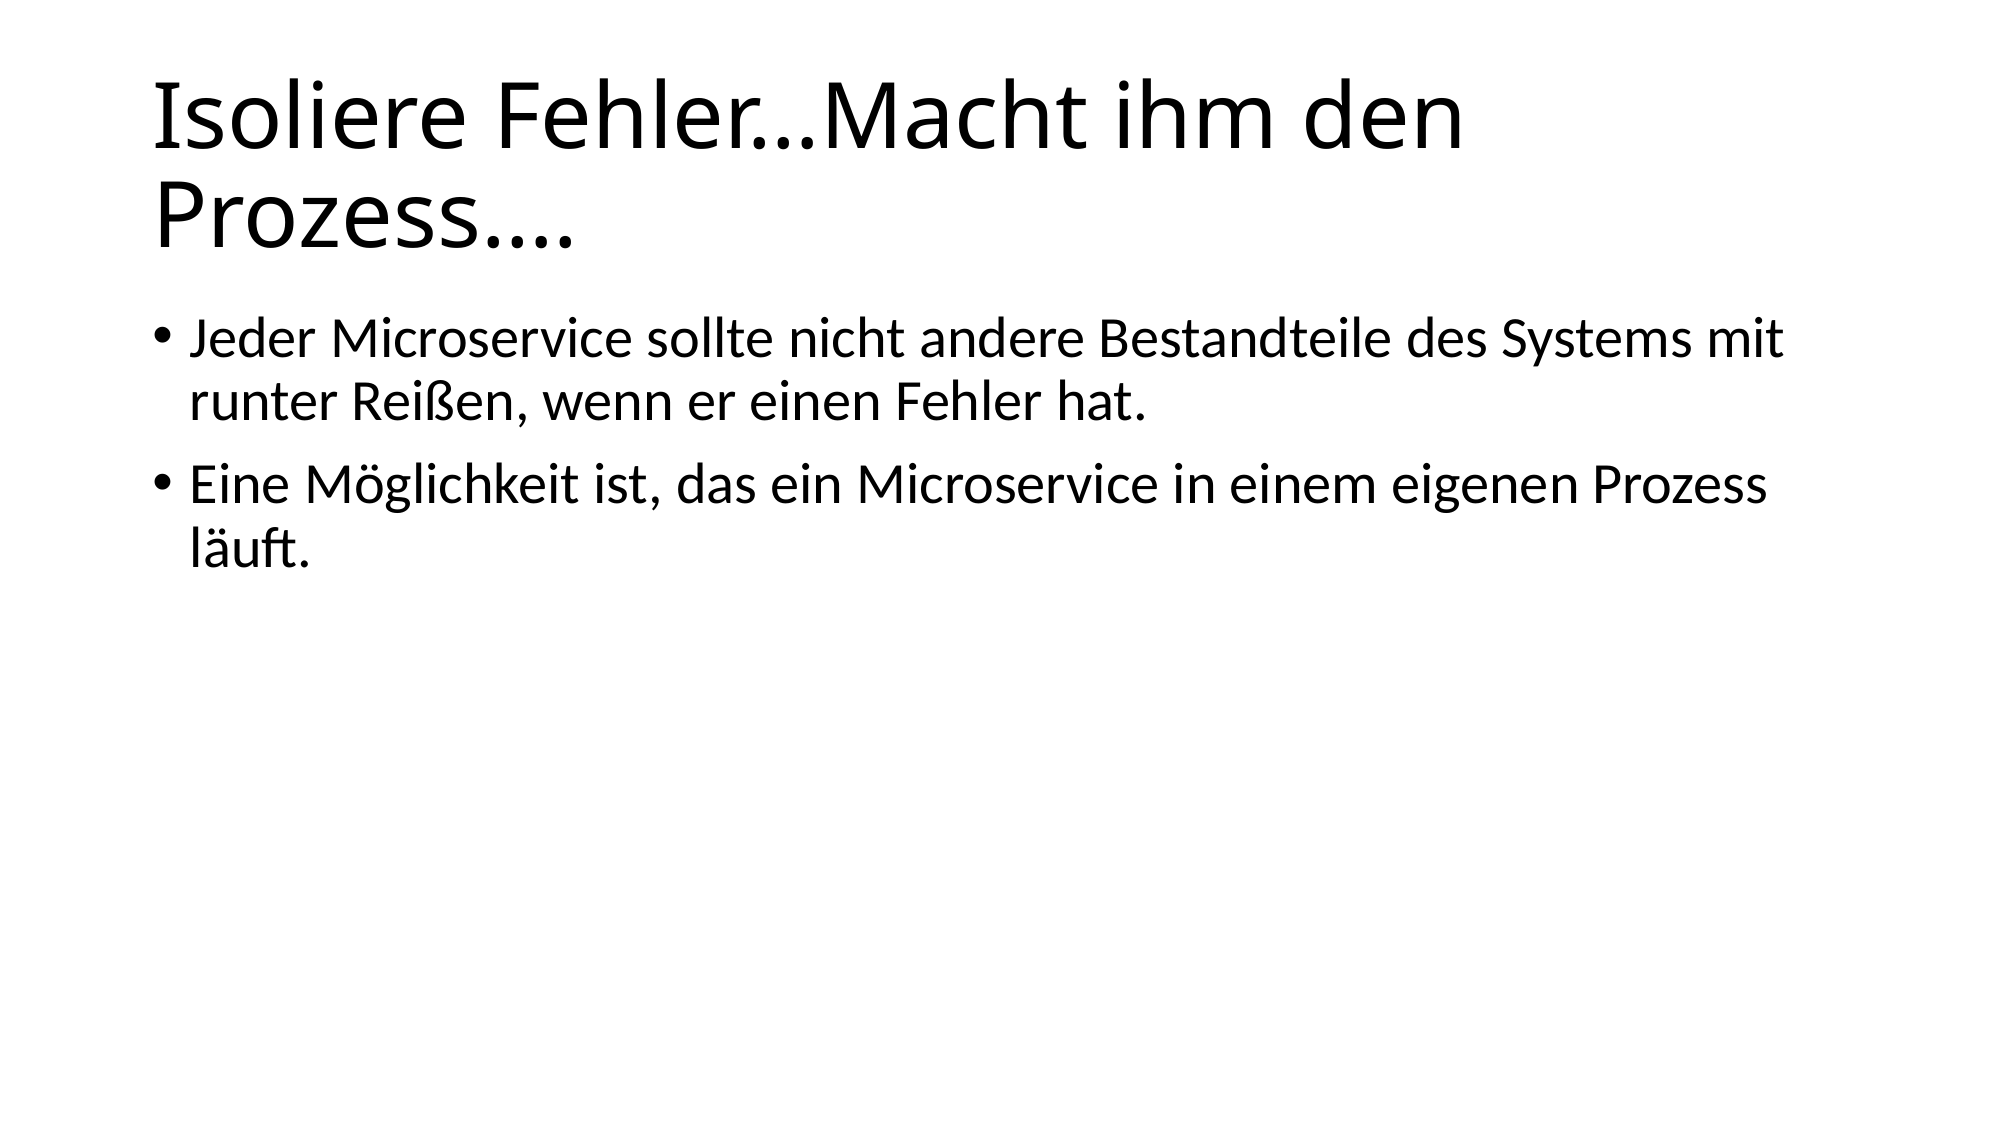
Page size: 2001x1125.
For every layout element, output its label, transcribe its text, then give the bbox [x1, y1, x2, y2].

title Isoliere Fehler…Macht ihm den Prozess…. [137, 59, 1863, 278]
list Jeder Microservice sollte nicht andere Bestandteile des Systems mit runter Reißen, wenn er einen Fehler hat. Eine Möglichkeit ist, das ein Microservice in einem eigenen Prozess läuft. [137, 299, 1863, 1014]
